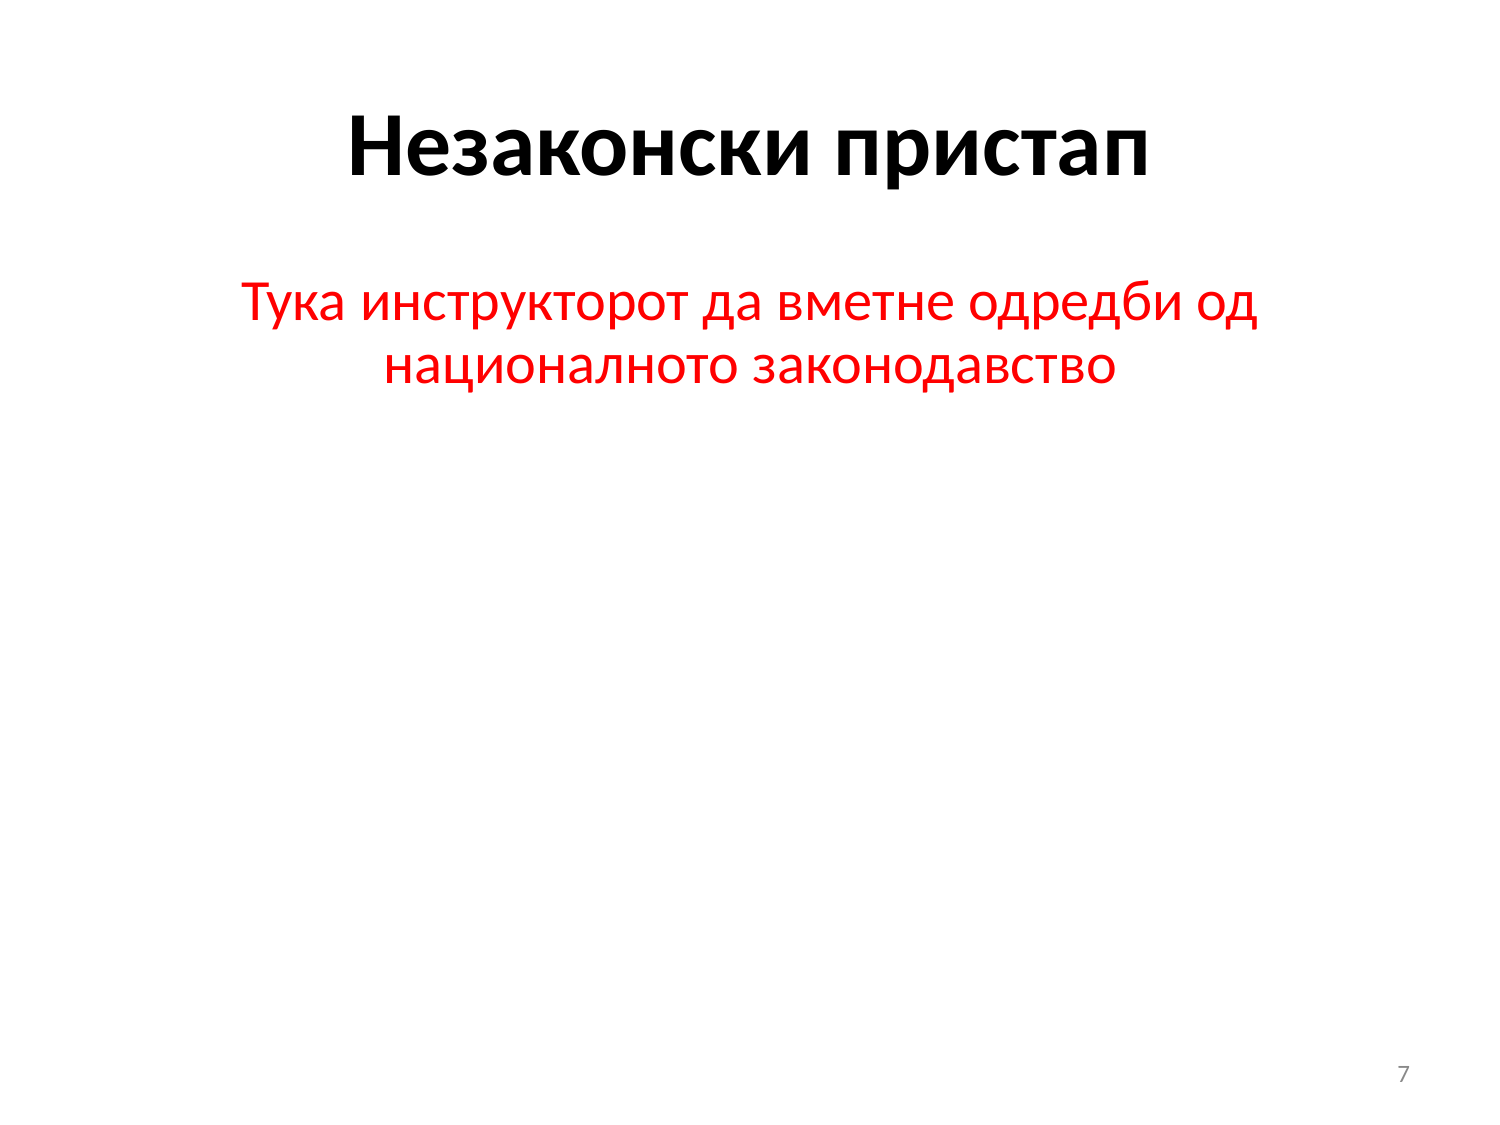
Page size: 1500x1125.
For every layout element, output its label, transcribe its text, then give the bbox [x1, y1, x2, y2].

title Незаконски пристап [75, 45, 1425, 233]
list Тука инструкторот да вметне одредби од националното законодавство [75, 262, 1425, 1005]
slide_number 7 [1074, 1042, 1425, 1103]
